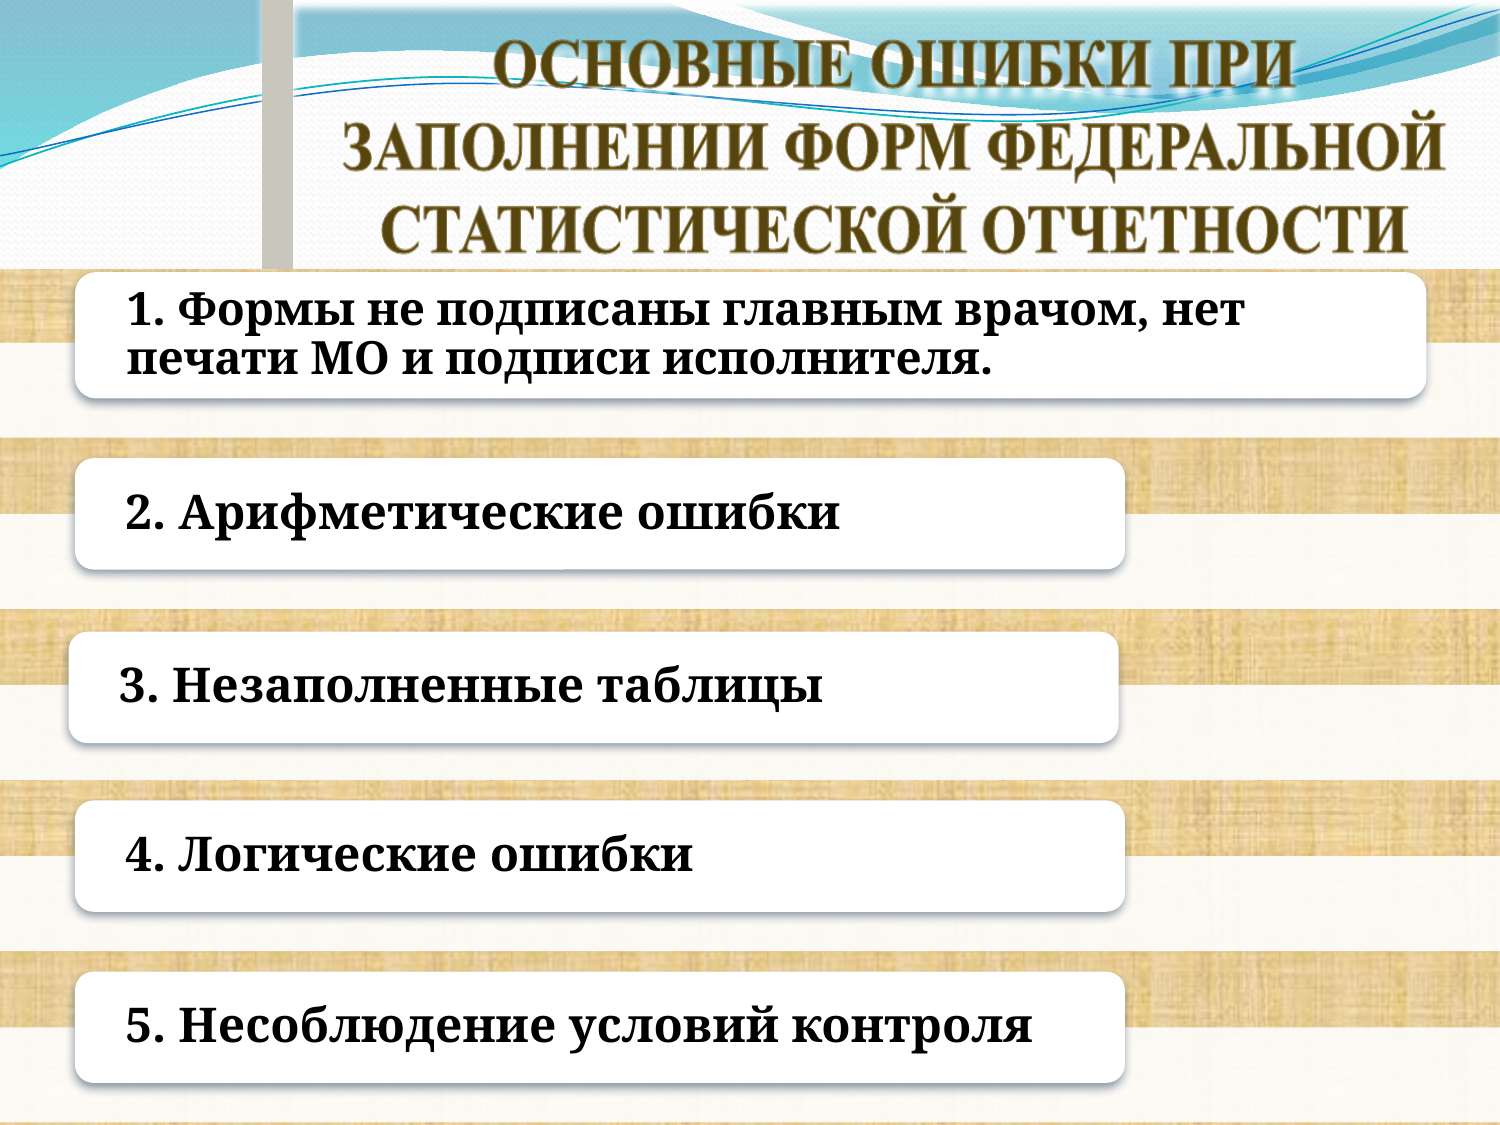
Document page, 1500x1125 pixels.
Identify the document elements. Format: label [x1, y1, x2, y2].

list [0, 269, 1500, 1125]
title [292, 0, 1500, 269]
